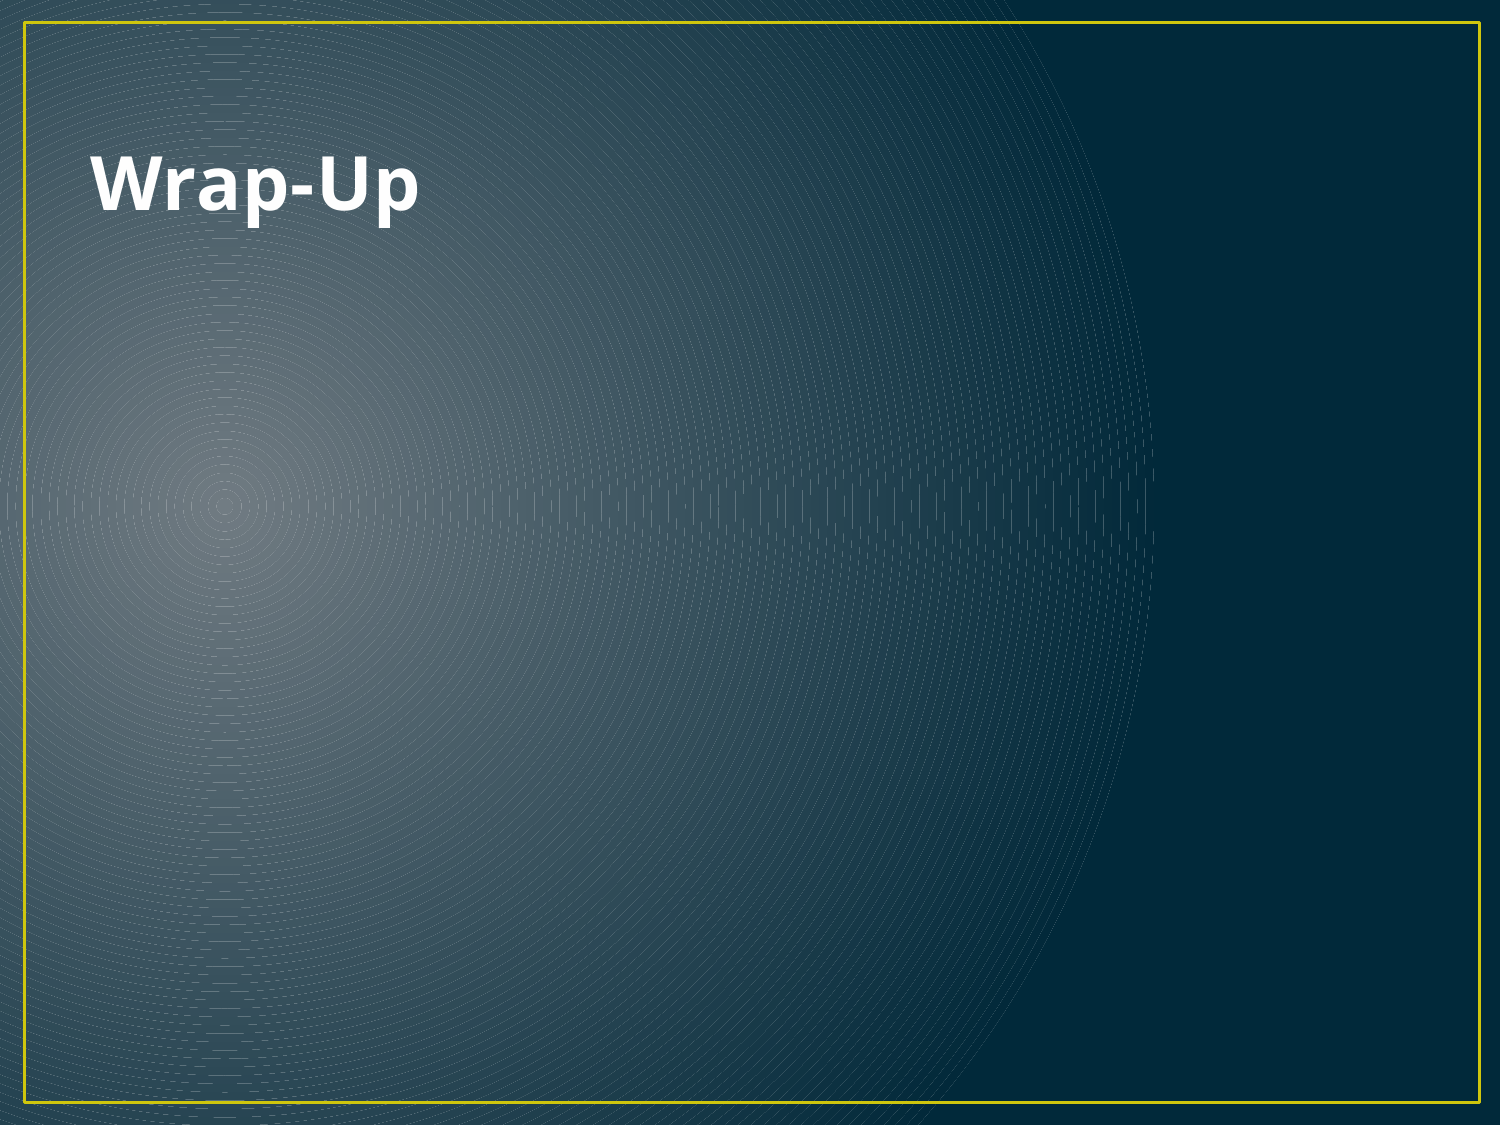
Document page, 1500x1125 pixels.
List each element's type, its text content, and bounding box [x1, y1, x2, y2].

title Wrap-Up [75, 45, 1425, 233]
